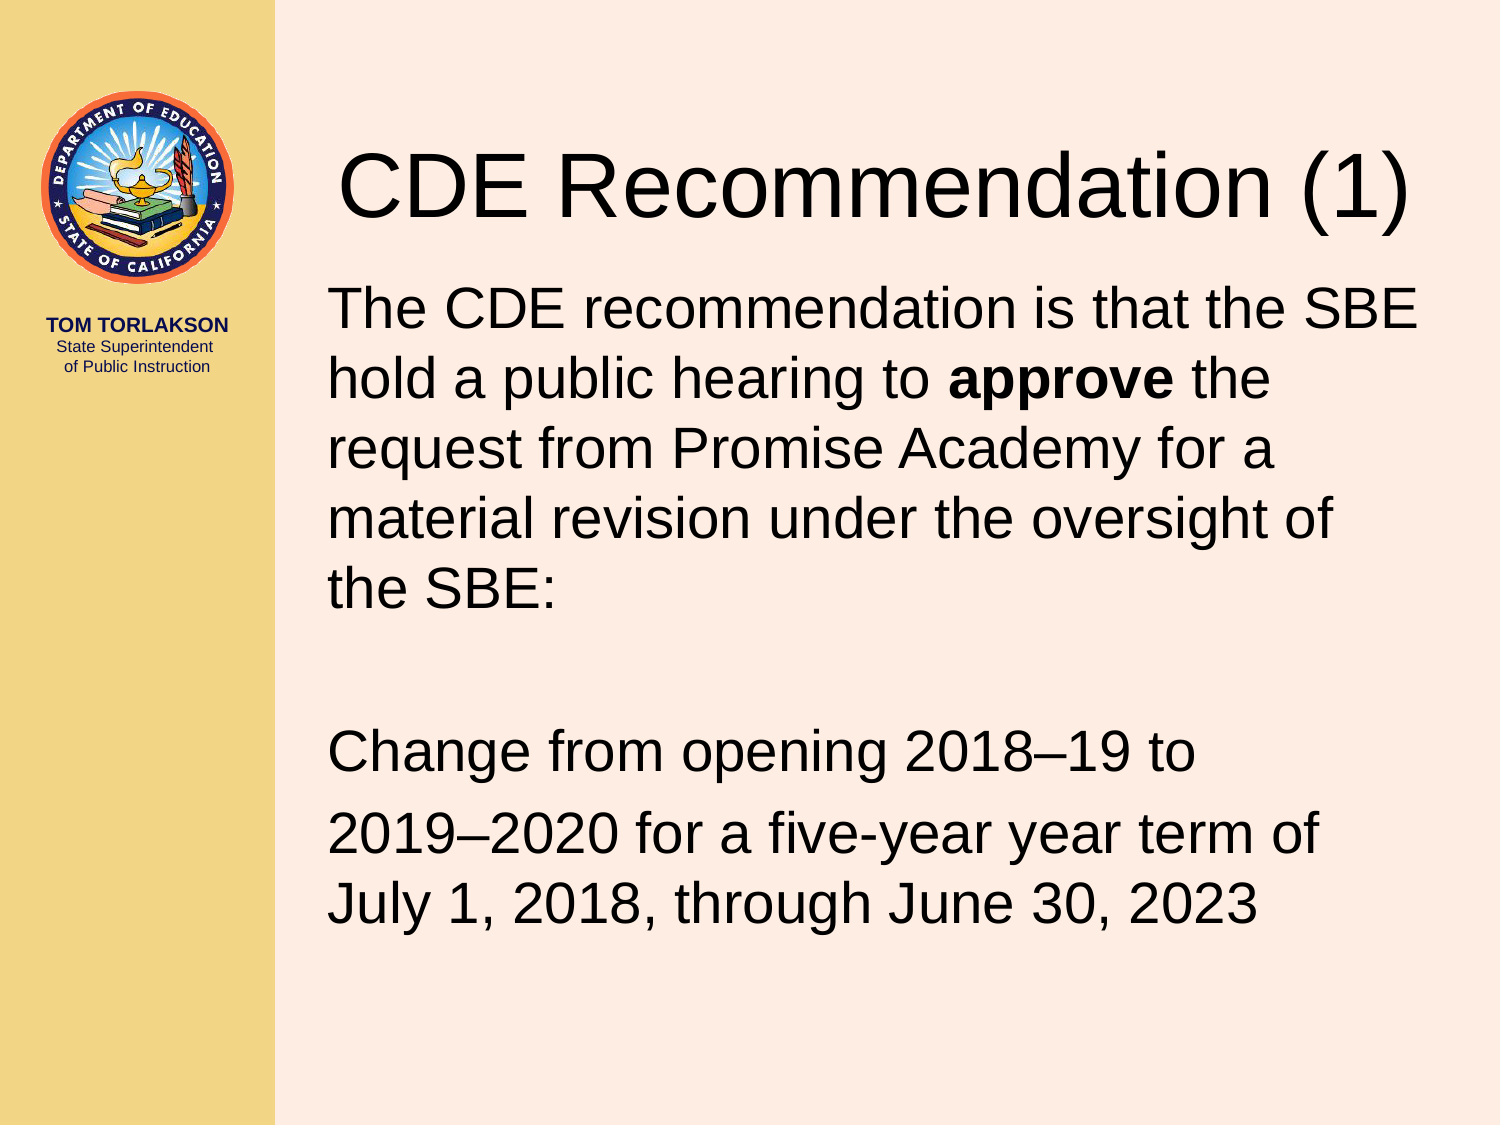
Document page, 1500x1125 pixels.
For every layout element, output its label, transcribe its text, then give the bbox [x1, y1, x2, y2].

list The CDE recommendation is that the SBE hold a public hearing to approve the request from Promise Academy for a material revision under the oversight of the SBE: Change from opening 2018–19 to 2019–2020 for a five-year year term of July 1, 2018, through June 30, 2023 [312, 262, 1438, 963]
title CDE Recommendation (1) [312, 87, 1438, 262]
picture [24, 74, 250, 300]
